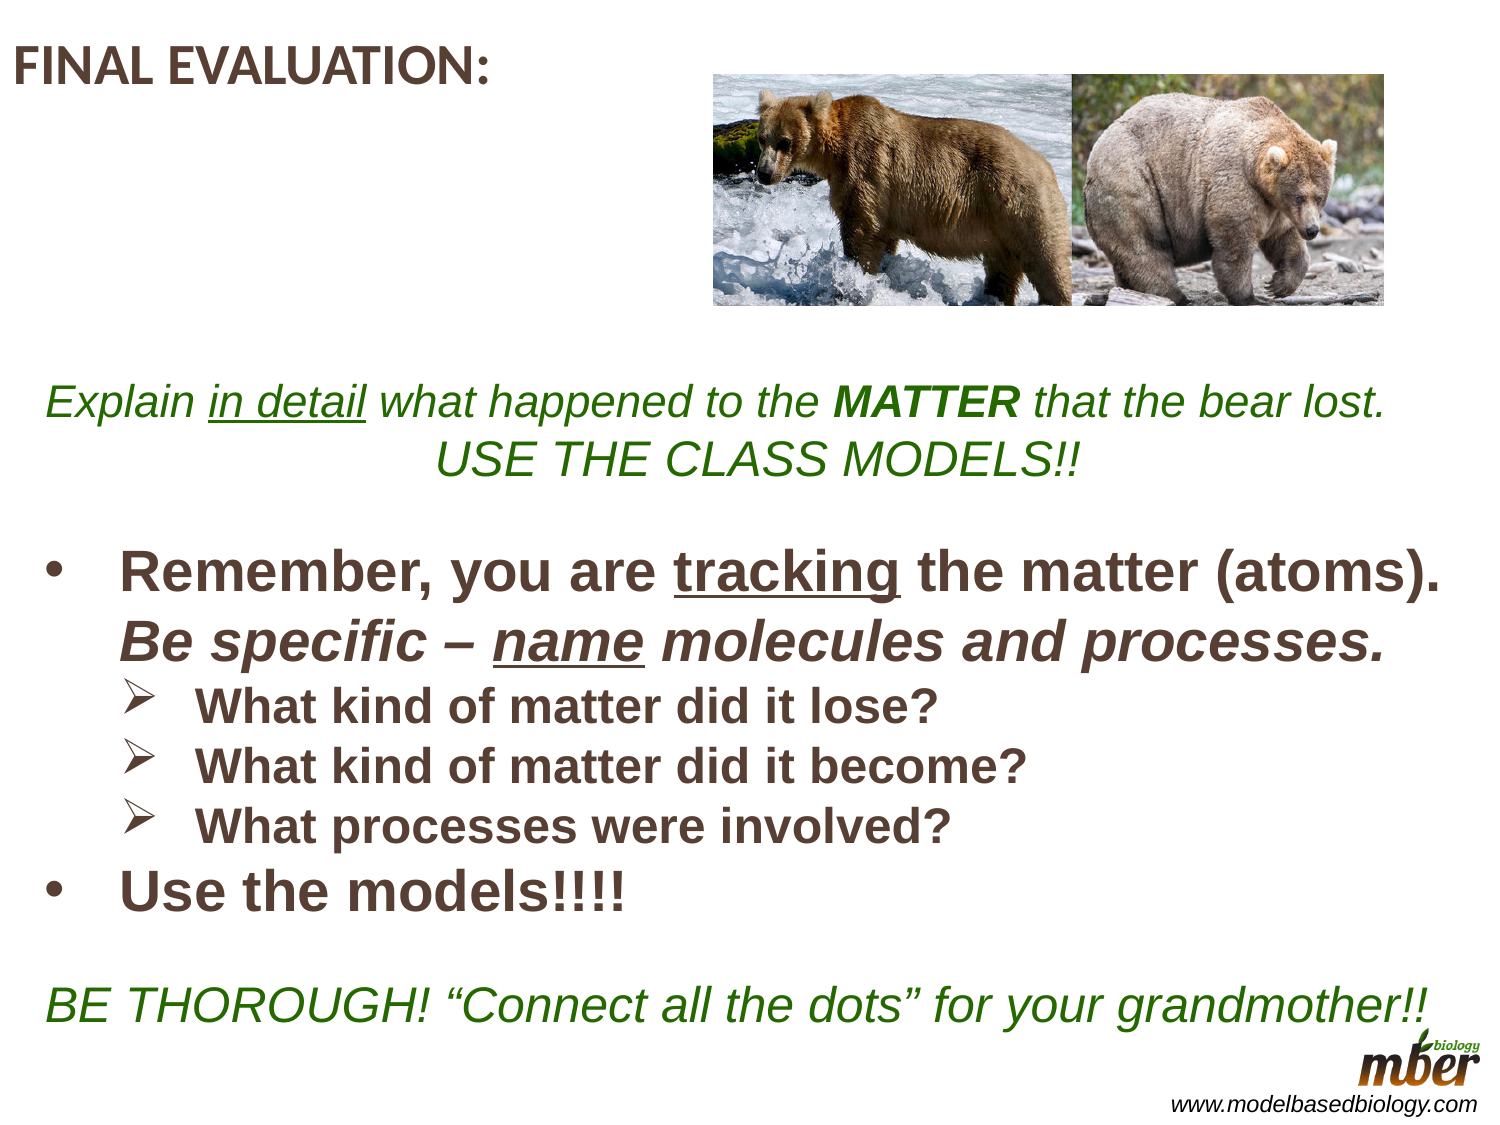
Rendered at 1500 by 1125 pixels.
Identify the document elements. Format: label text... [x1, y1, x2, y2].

text_box BE THOROUGH! “Connect all the dots” for your grandmother!! [30, 965, 1500, 1040]
picture [712, 74, 1384, 306]
text_box Explain in detail what happened to the MATTER that the bear lost. USE THE CLASS MODELS!! [30, 364, 1500, 495]
text_box Remember, you are tracking the matter (atoms). Be specific – name molecules and processes. What kind of matter did it lose? What kind of matter did it become? What processes were involved? Use the models!!!! [30, 525, 1500, 931]
text_box FINAL EVALUATION: [0, 18, 1133, 104]
picture [1358, 1040, 1480, 1086]
